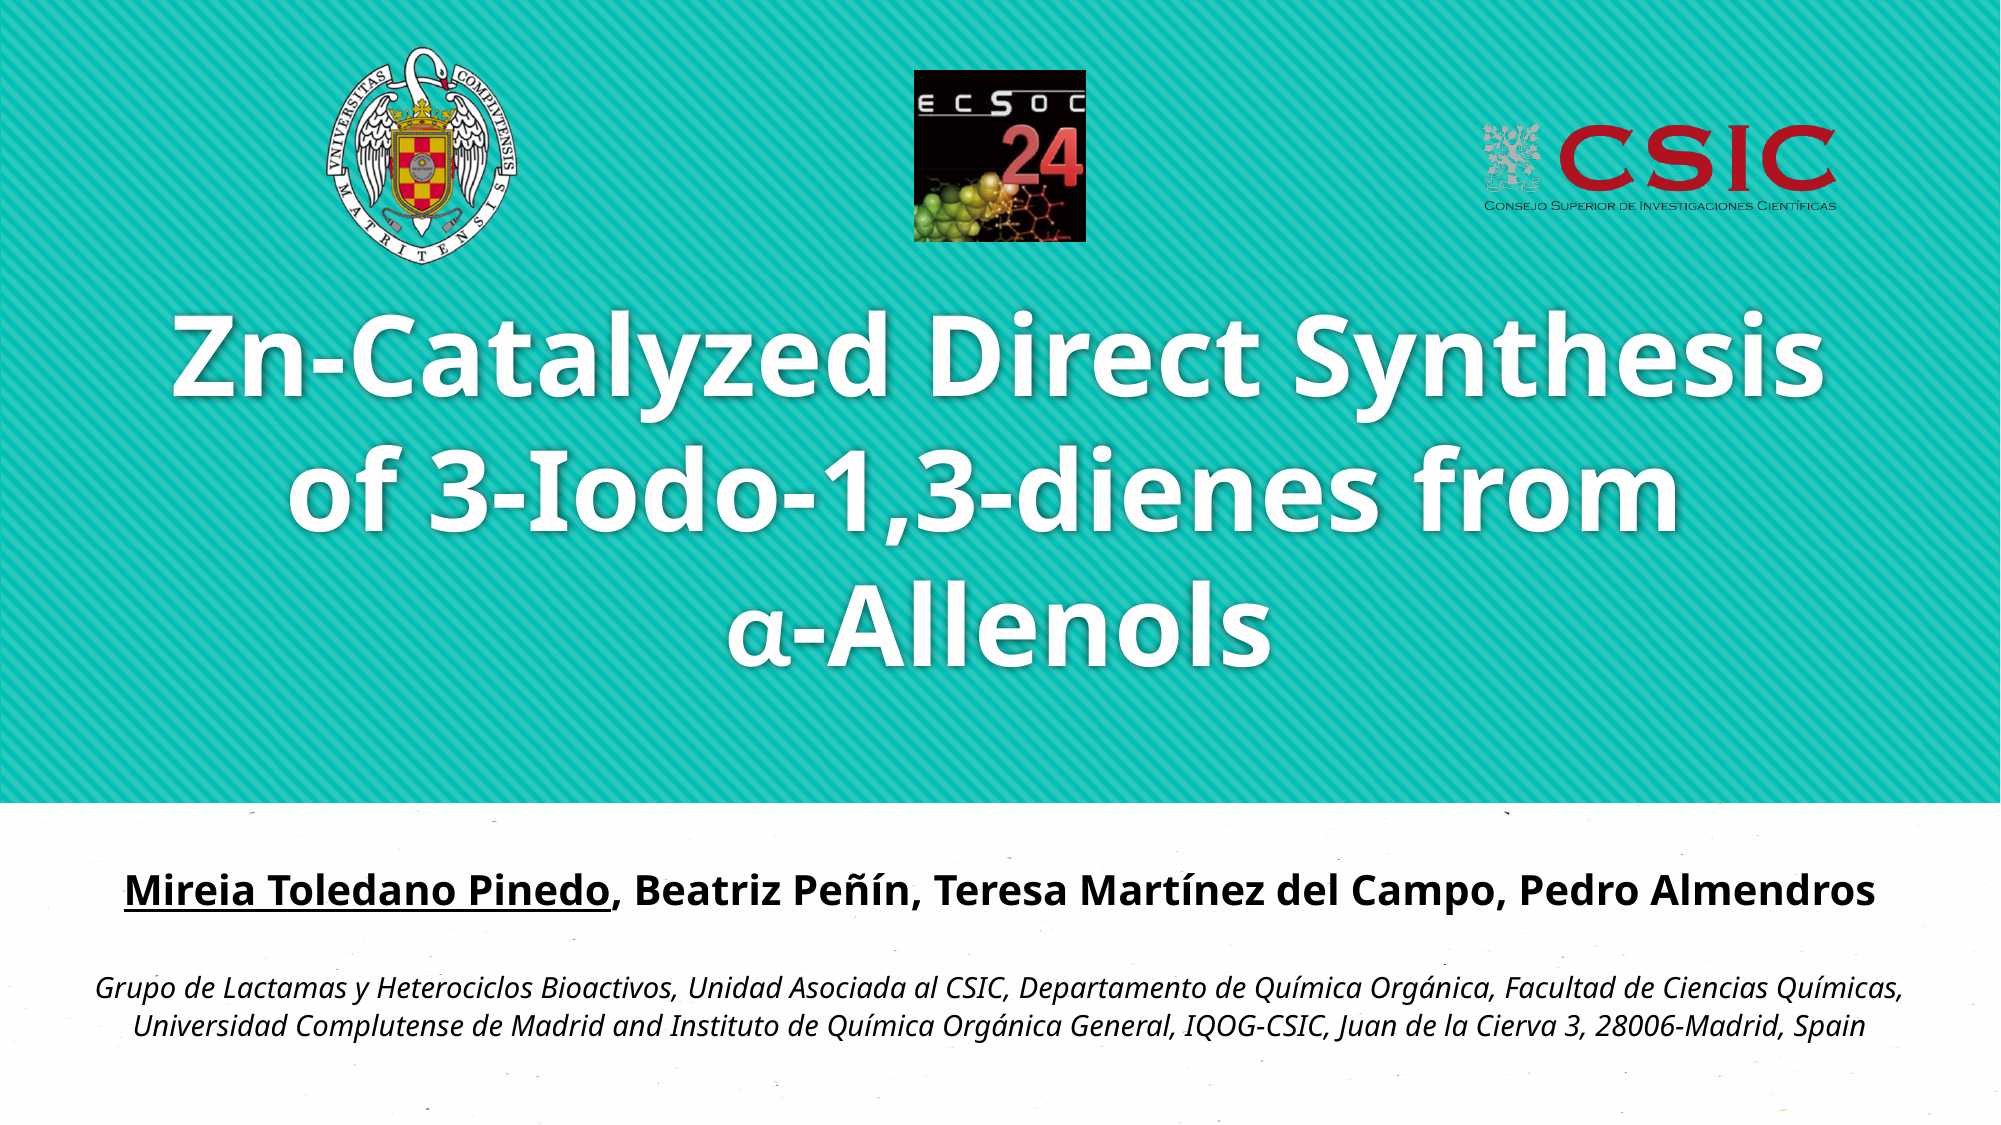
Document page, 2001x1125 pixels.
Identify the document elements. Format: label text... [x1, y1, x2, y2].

title Zn-Catalyzed Direct Synthesis of 3-Iodo-1,3-dienes from α-Allenols [107, 264, 1893, 697]
picture [1482, 122, 1837, 210]
picture [914, 70, 1086, 243]
picture [0, 803, 2000, 1125]
picture [325, 46, 518, 267]
